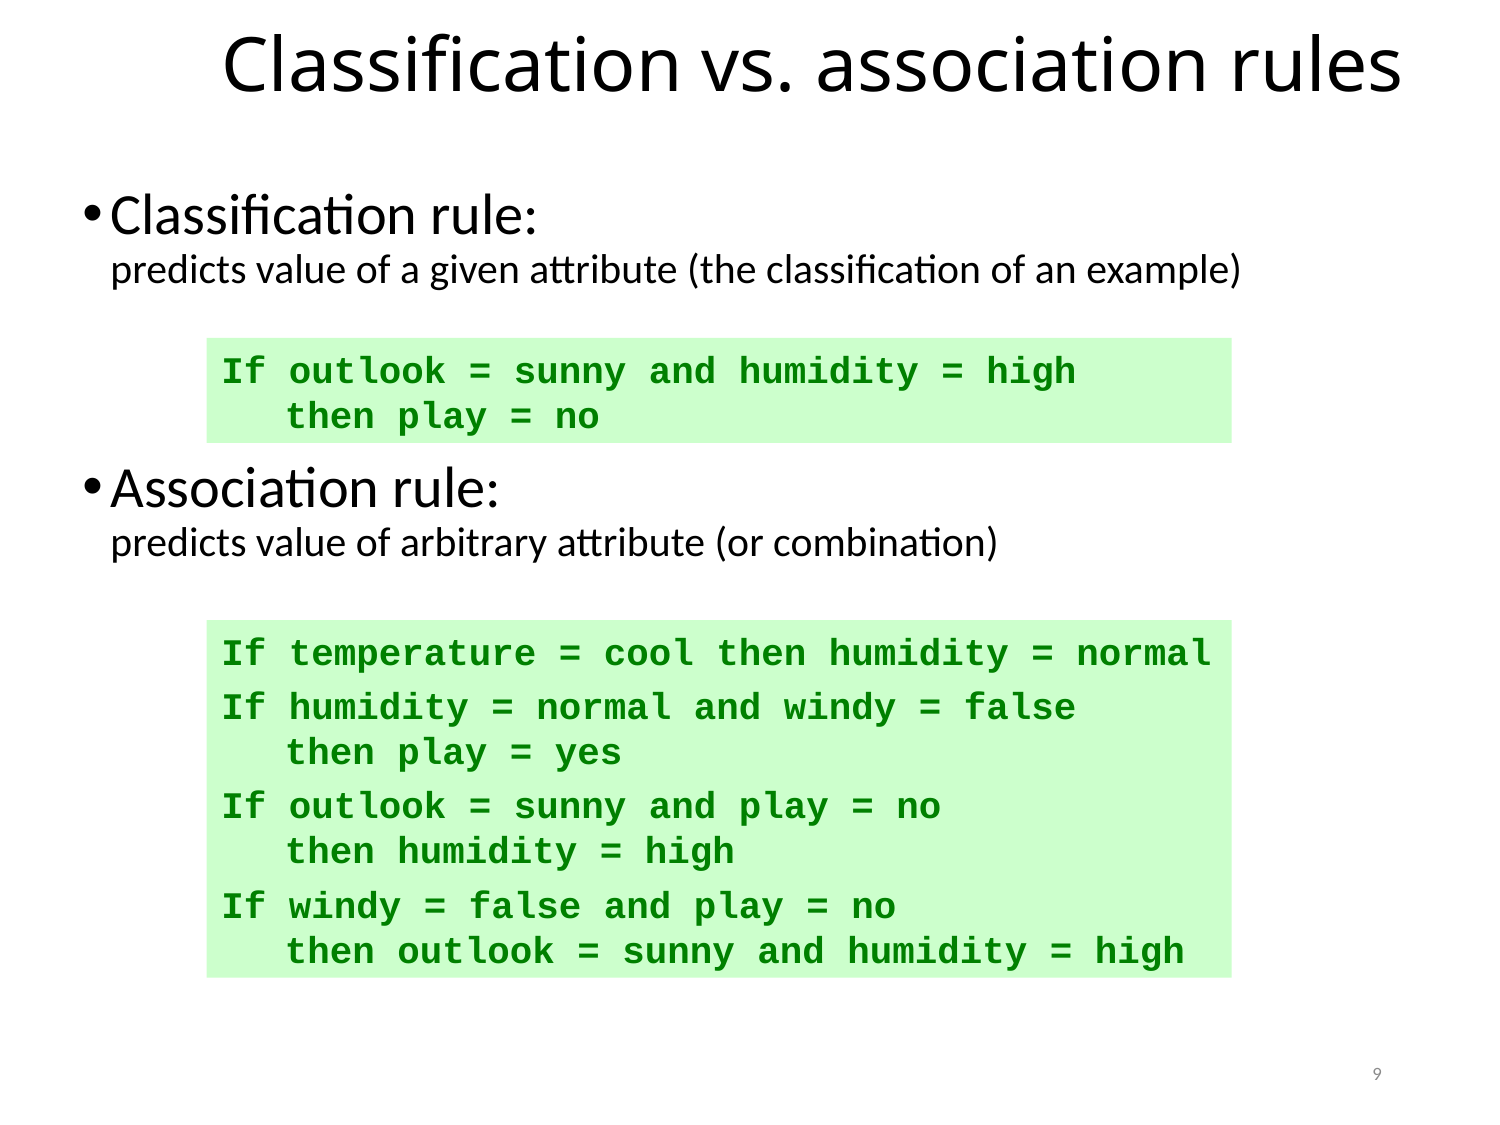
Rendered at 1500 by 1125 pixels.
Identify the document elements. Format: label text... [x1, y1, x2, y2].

slide_number 9 [1059, 1042, 1397, 1103]
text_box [206, 337, 1232, 443]
title Classification vs. association rules [206, 19, 1429, 168]
list Classification rule: predicts value of a given attribute (the classification of an example) Association rule: predicts value of arbitrary attribute (or combination) [67, 177, 1500, 830]
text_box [206, 619, 1232, 978]
